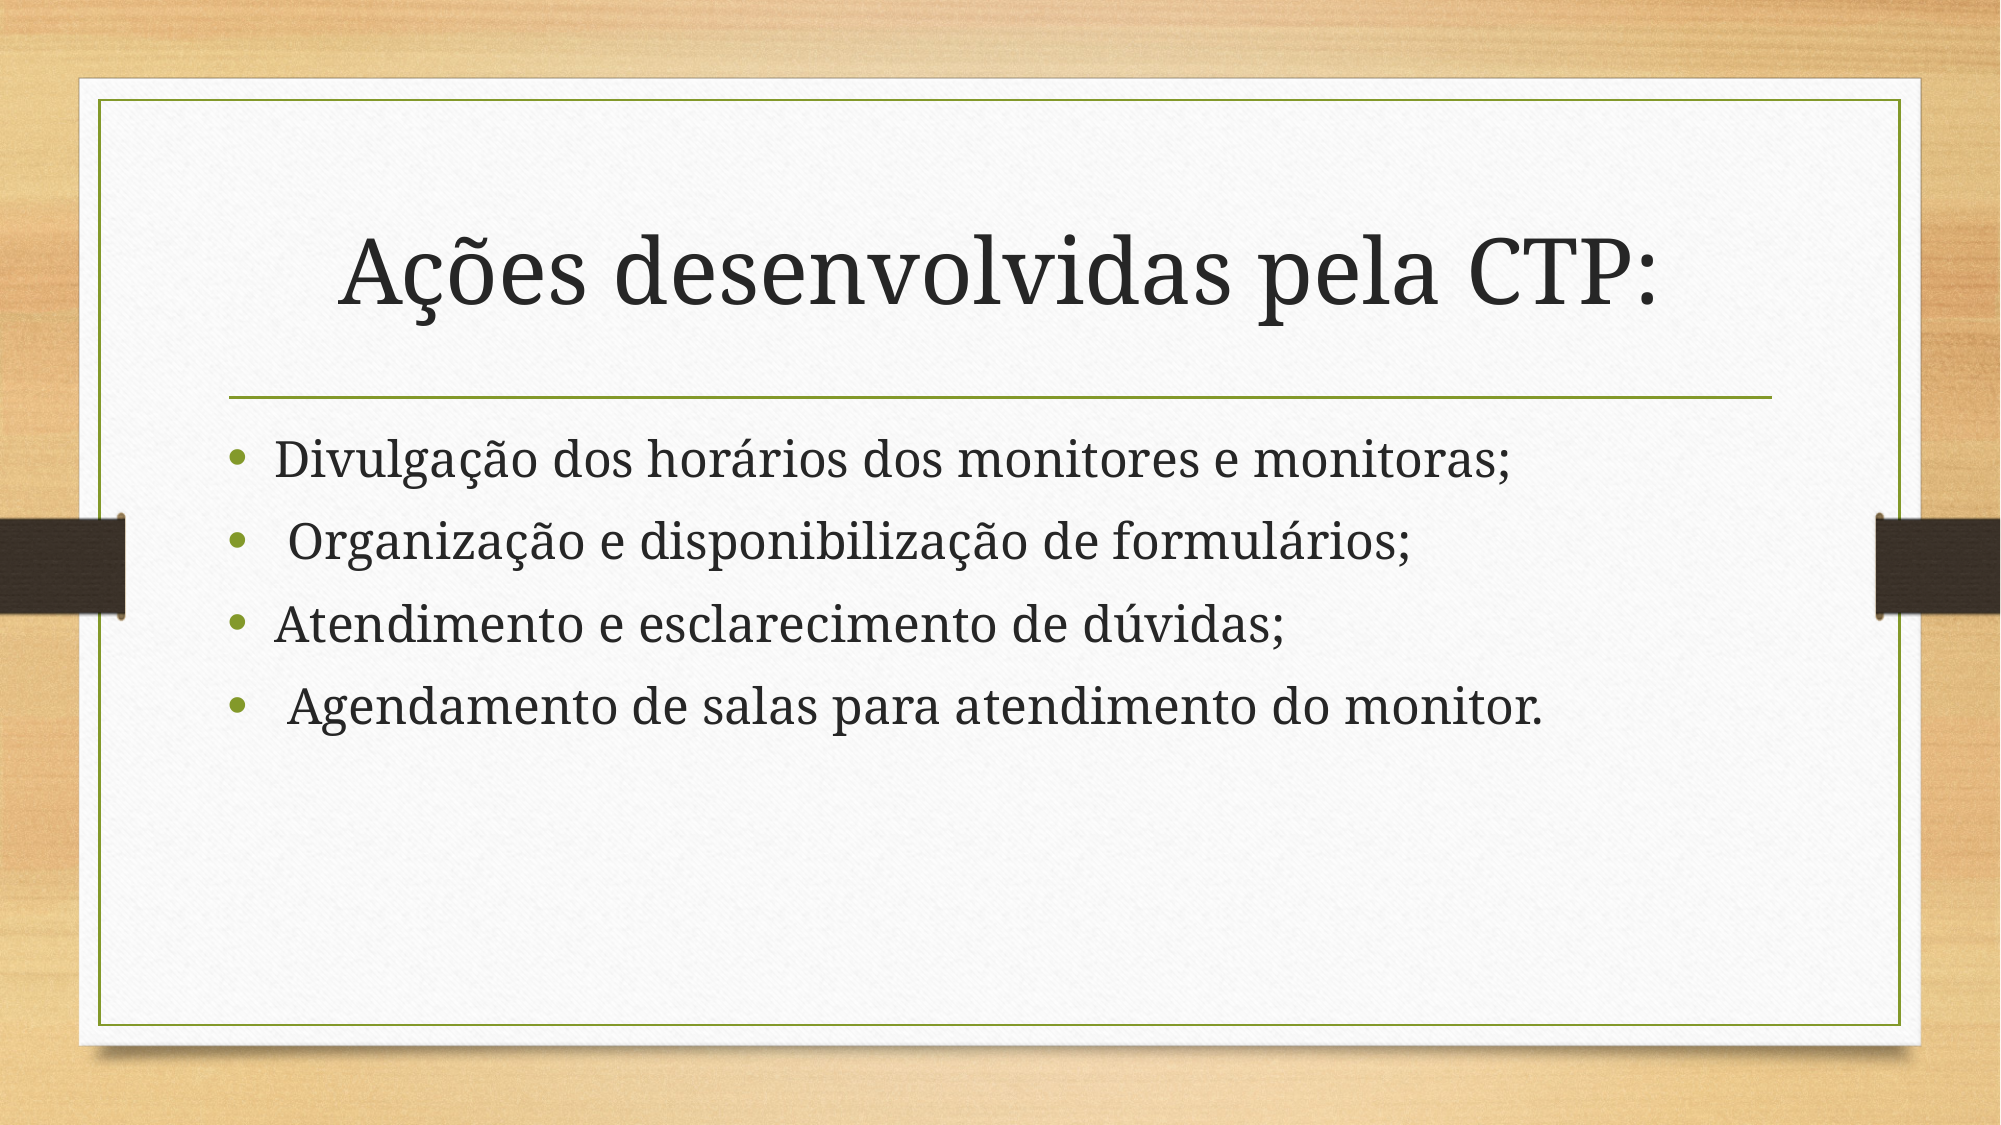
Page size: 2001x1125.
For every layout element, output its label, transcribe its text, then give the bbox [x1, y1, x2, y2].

list Divulgação dos horários dos monitores e monitoras; Organização e disponibilização de formulários; Atendimento e esclarecimento de dúvidas; Agendamento de salas para atendimento do monitor. [212, 419, 1788, 964]
picture [0, 0, 2001, 1125]
title Ações desenvolvidas pela CTP: [212, 161, 1788, 375]
